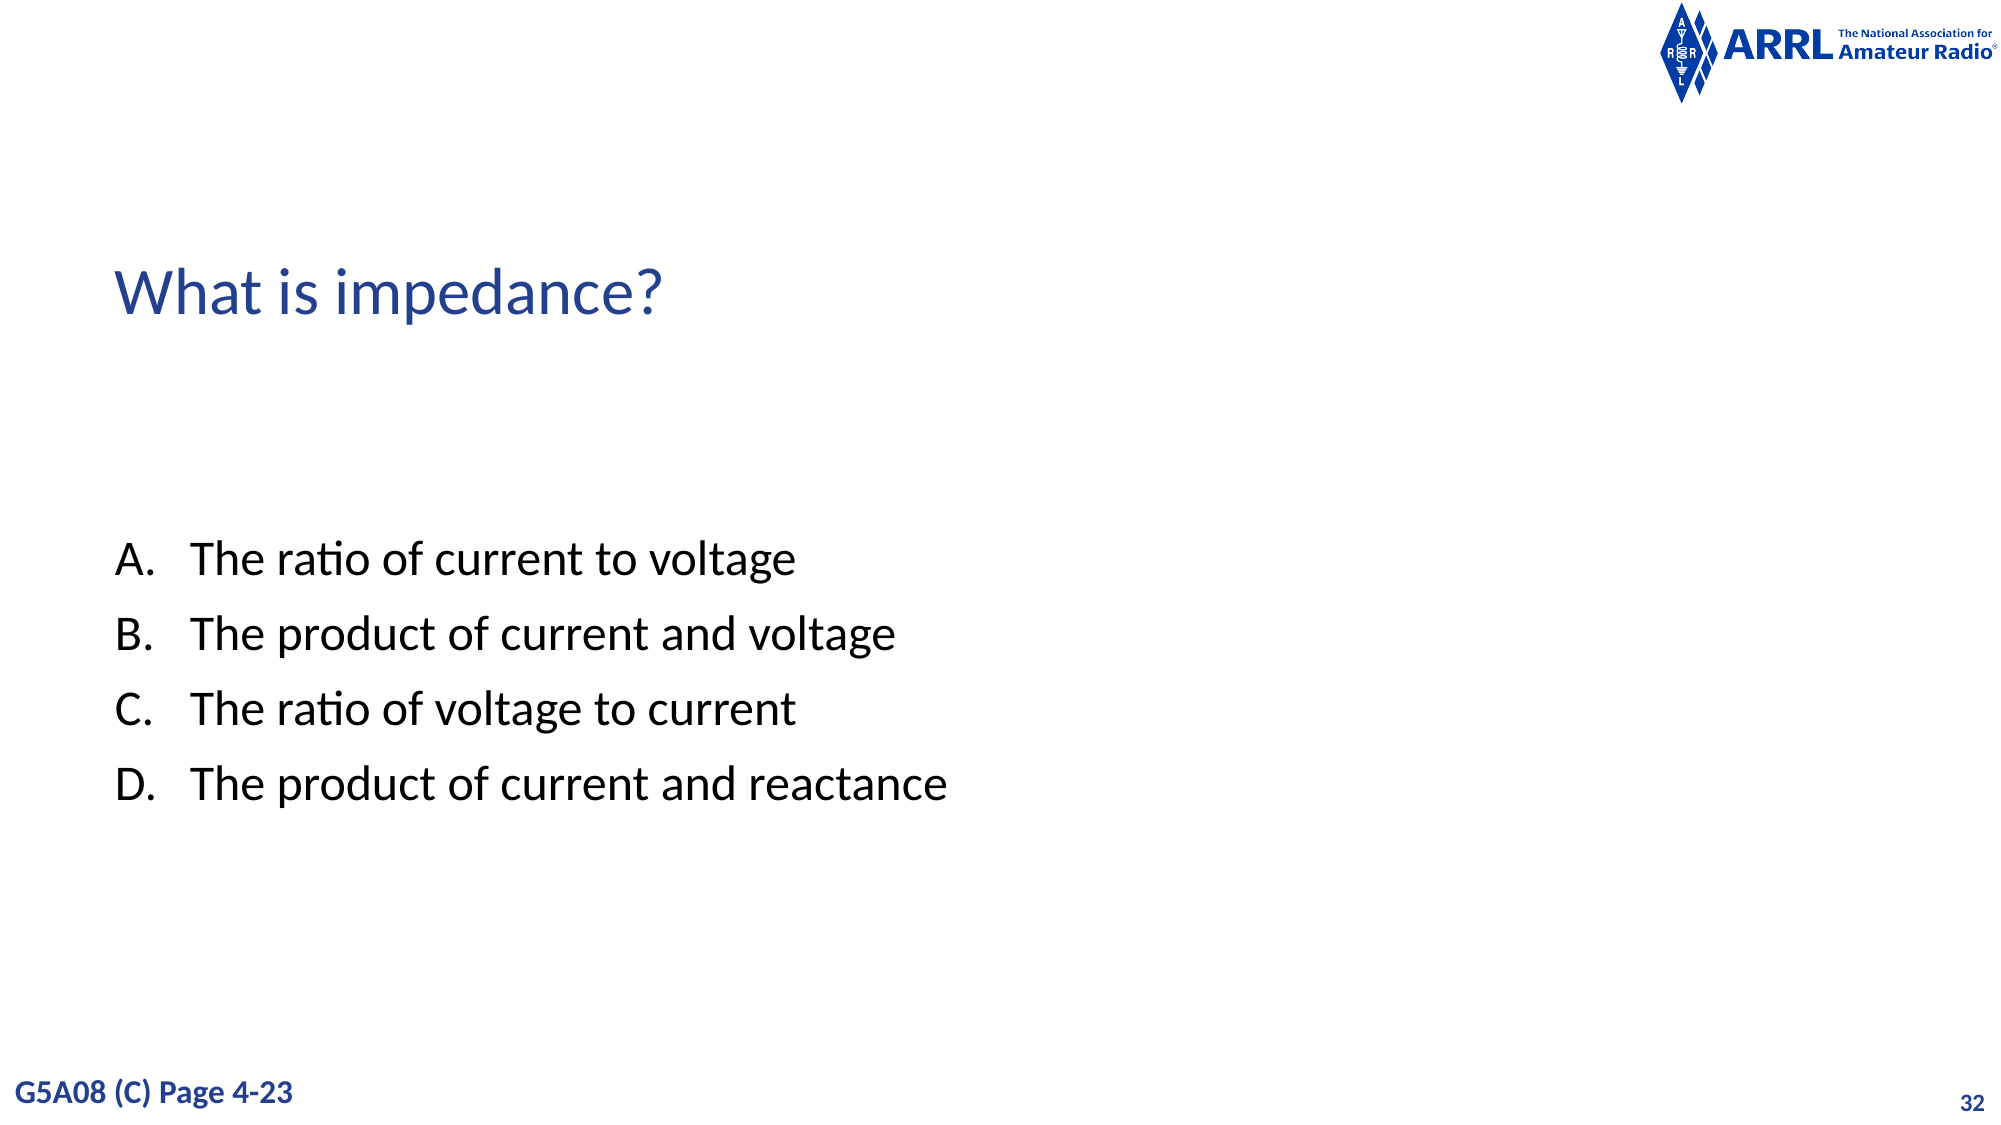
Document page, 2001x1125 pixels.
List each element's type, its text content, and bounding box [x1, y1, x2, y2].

text_box G5A08 (C) Page 4-23 [0, 1062, 1313, 1118]
list The ratio of current to voltage The product of current and voltage The ratio of voltage to current The product of current and reactance [99, 525, 1900, 1005]
text_box 32 [1899, 1079, 2000, 1125]
title What is impedance? [99, 249, 1900, 388]
picture [1658, 0, 1999, 106]
